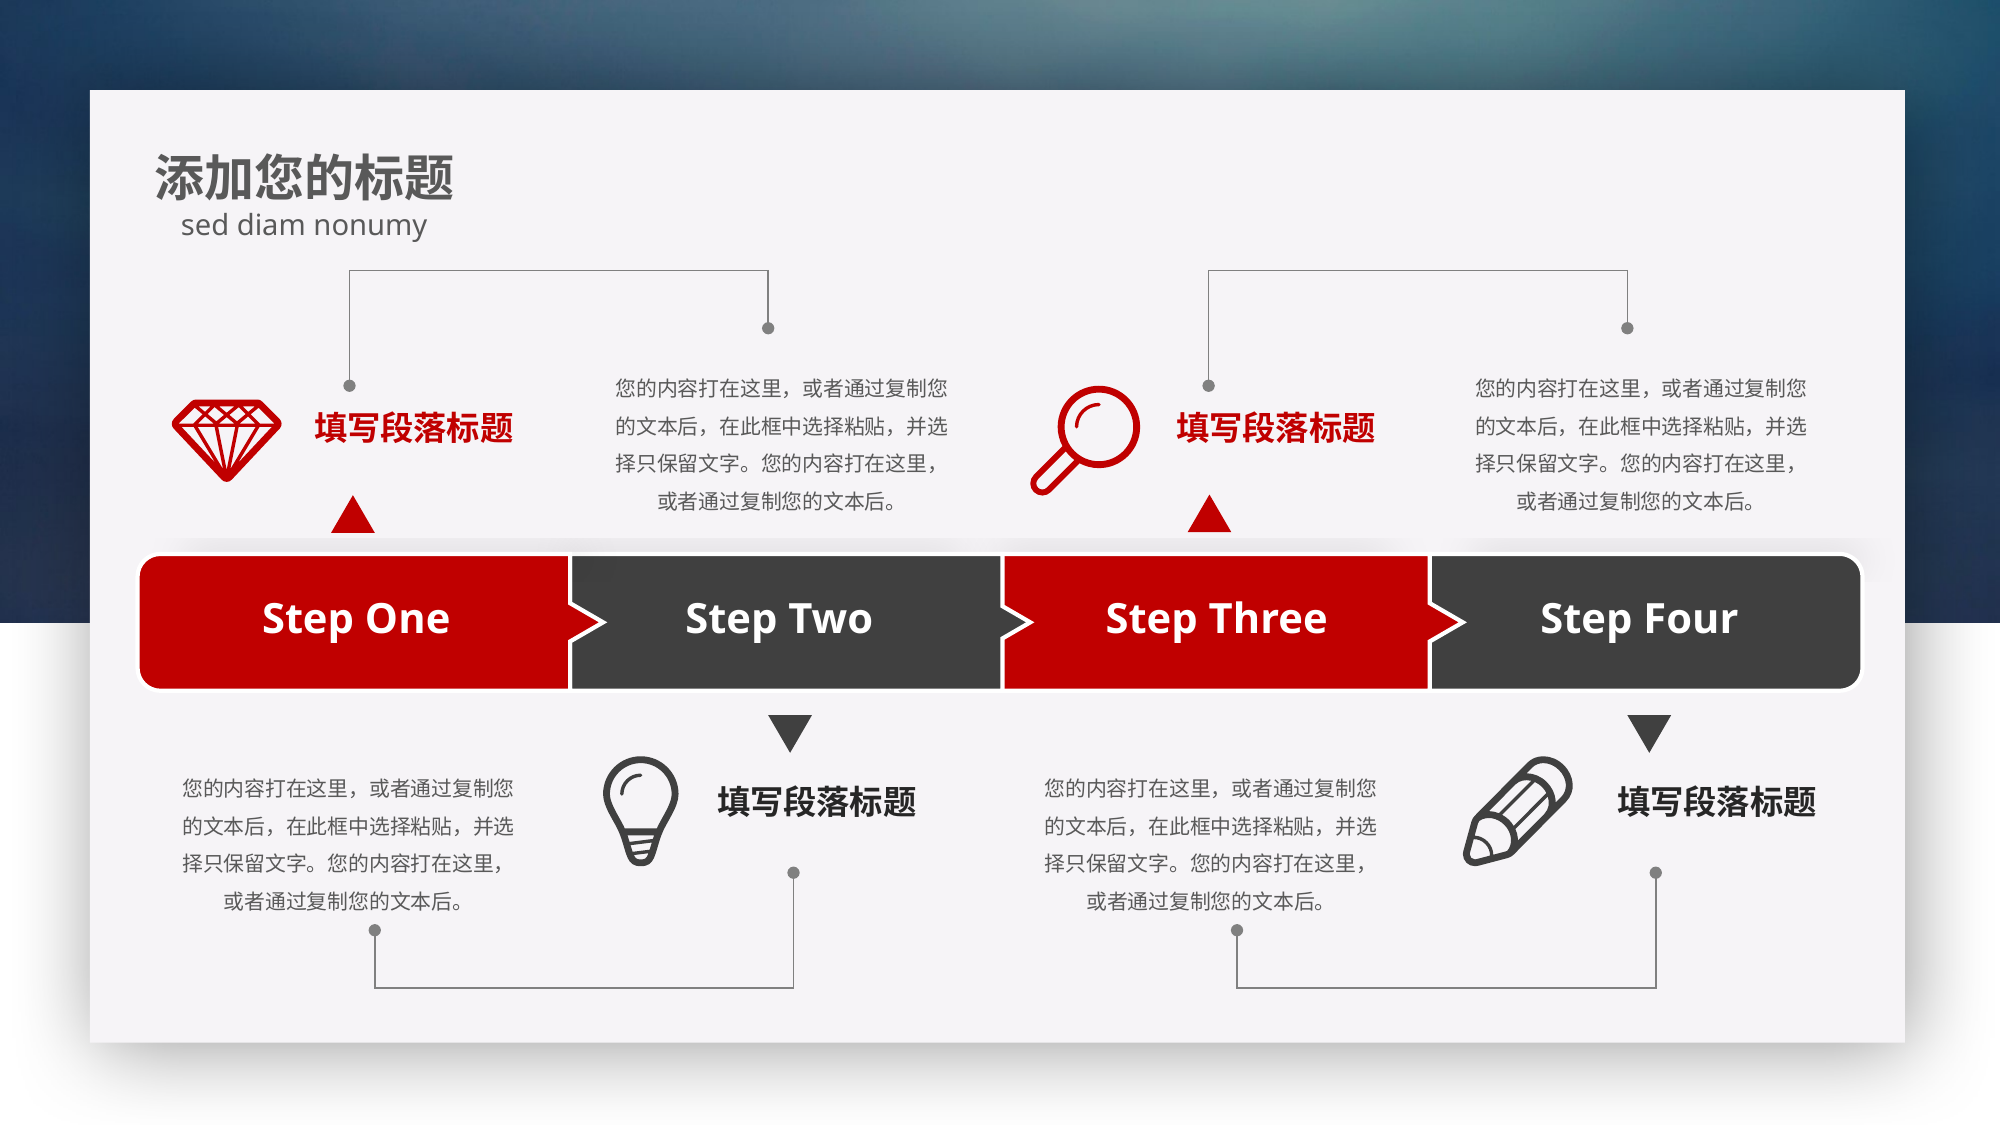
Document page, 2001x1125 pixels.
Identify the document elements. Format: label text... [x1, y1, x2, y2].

text_box Step Four [1525, 584, 1754, 650]
text_box Step One [247, 584, 466, 650]
text_box [1627, 715, 1672, 753]
text_box 填写段落标题 [702, 773, 932, 829]
text_box 填写段落标题 [1602, 773, 1832, 829]
text_box 您的内容打在这里，或者通过复制您的文本后，在此框中选择粘贴，并选择只保留文字。您的内容打在这里，或者通过复制您的文本后。 [1452, 356, 1830, 521]
text_box 填写段落标题 [299, 399, 529, 455]
text_box 您的内容打在这里，或者通过复制您的文本后，在此框中选择粘贴，并选择只保留文字。您的内容打在这里，或者通过复制您的文本后。 [1022, 755, 1400, 921]
text_box [1187, 494, 1232, 533]
text_box [768, 715, 812, 753]
picture [0, 0, 2000, 623]
text_box [1462, 756, 1573, 867]
text_box Step Three [1090, 584, 1343, 650]
text_box 填写段落标题 [1161, 399, 1391, 455]
text_box Step Two [670, 584, 888, 650]
text_box 添加您的标题 sed diam nonumy [139, 138, 469, 249]
text_box [1004, 552, 1465, 692]
text_box 您的内容打在这里，或者通过复制您的文本后，在此框中选择粘贴，并选择只保留文字。您的内容打在这里，或者通过复制您的文本后。 [593, 356, 971, 521]
text_box [331, 495, 375, 533]
text_box [171, 399, 282, 482]
text_box [1431, 552, 1864, 692]
text_box 您的内容打在这里，或者通过复制您的文本后，在此框中选择粘贴，并选择只保留文字。您的内容打在这里，或者通过复制您的文本后。 [159, 755, 538, 921]
text_box [572, 552, 1033, 692]
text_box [603, 756, 679, 867]
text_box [1030, 385, 1141, 496]
text_box [136, 552, 606, 692]
